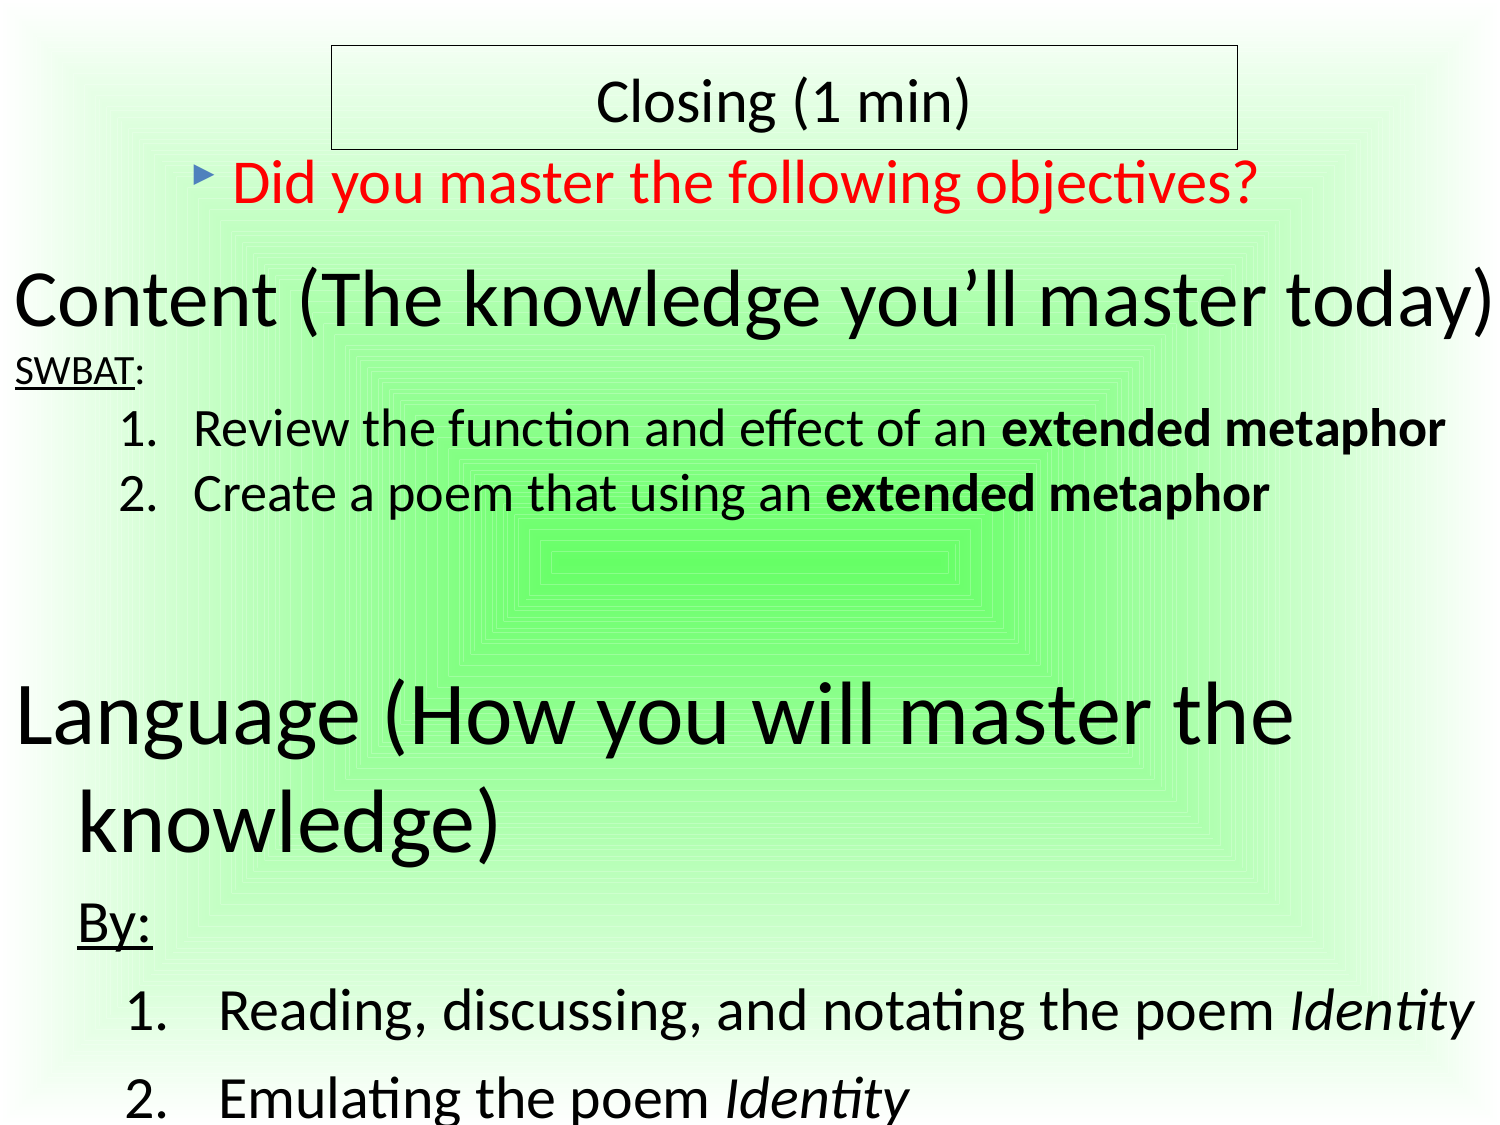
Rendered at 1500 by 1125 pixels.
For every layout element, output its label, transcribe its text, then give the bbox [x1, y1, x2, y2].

list Language (How you will master the knowledge) By: Reading, discussing, and notating the poem Identity Emulating the poem Identity [0, 655, 1500, 1125]
title Closing (1 min) [331, 45, 1238, 134]
text_box Content (The knowledge you’ll master today) SWBAT: Review the function and effect of an extended metaphor Create a poem that using an extended metaphor [0, 237, 1500, 655]
text_box Did you master the following objectives? [0, 134, 1434, 224]
